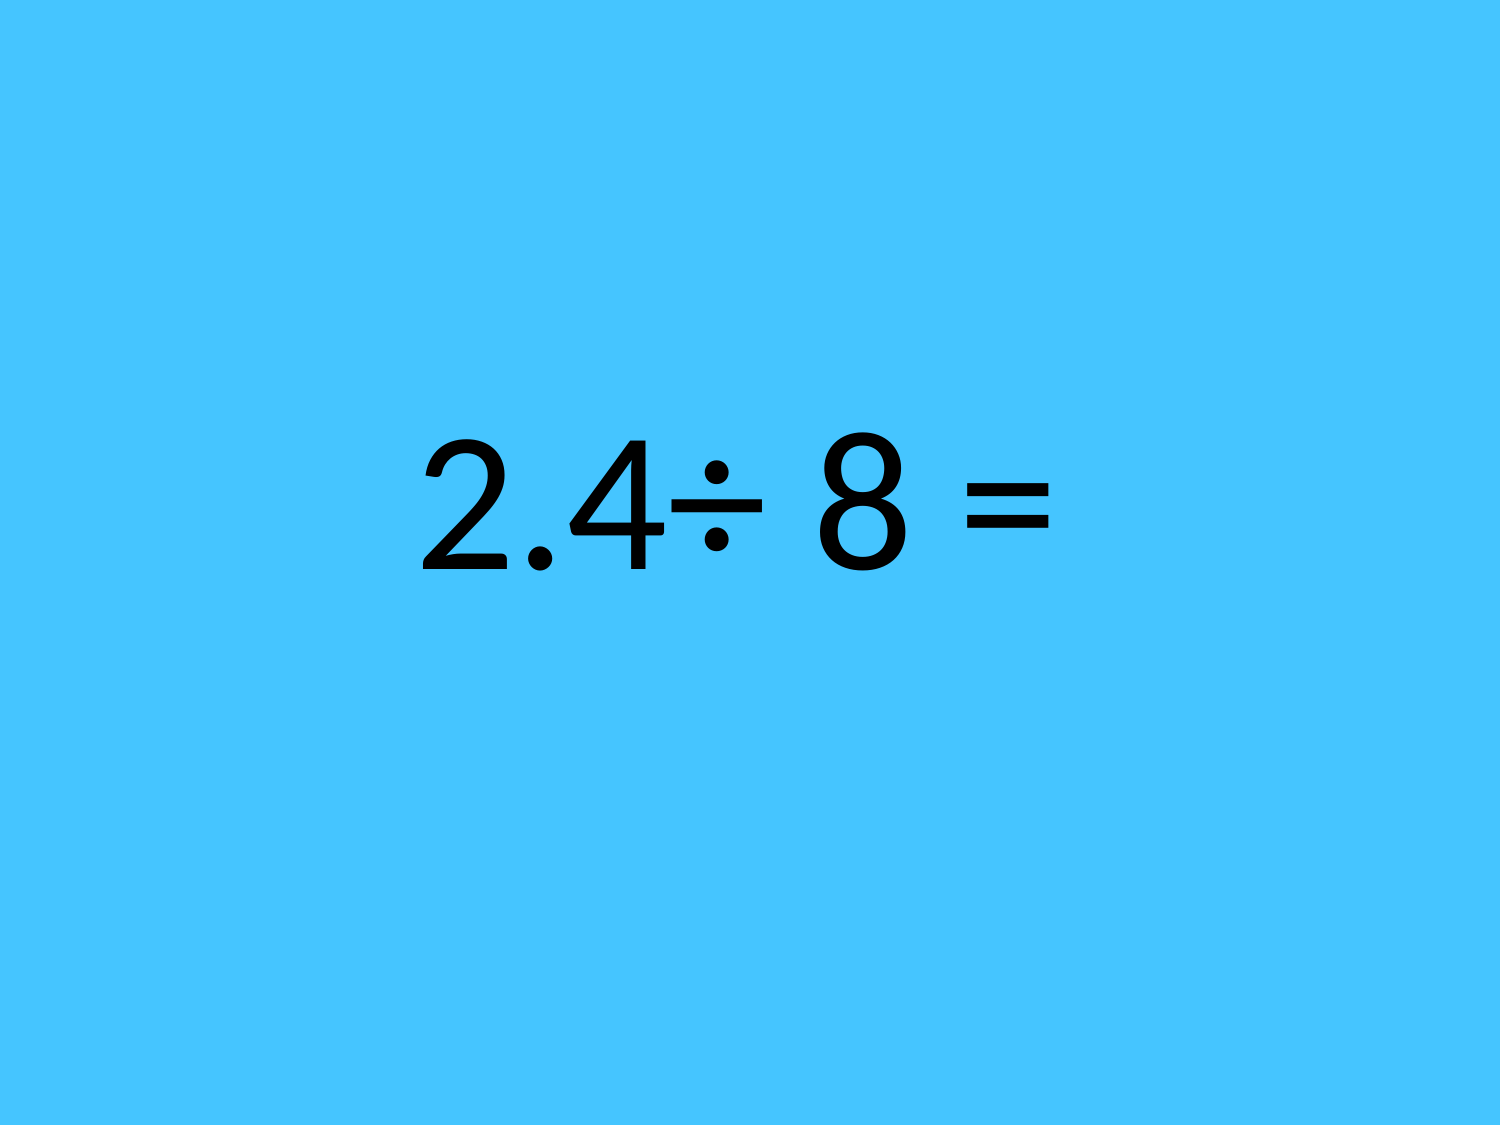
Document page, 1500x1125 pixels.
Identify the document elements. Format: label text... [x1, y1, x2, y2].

text_box 2.4÷ 8 = [399, 362, 1138, 618]
